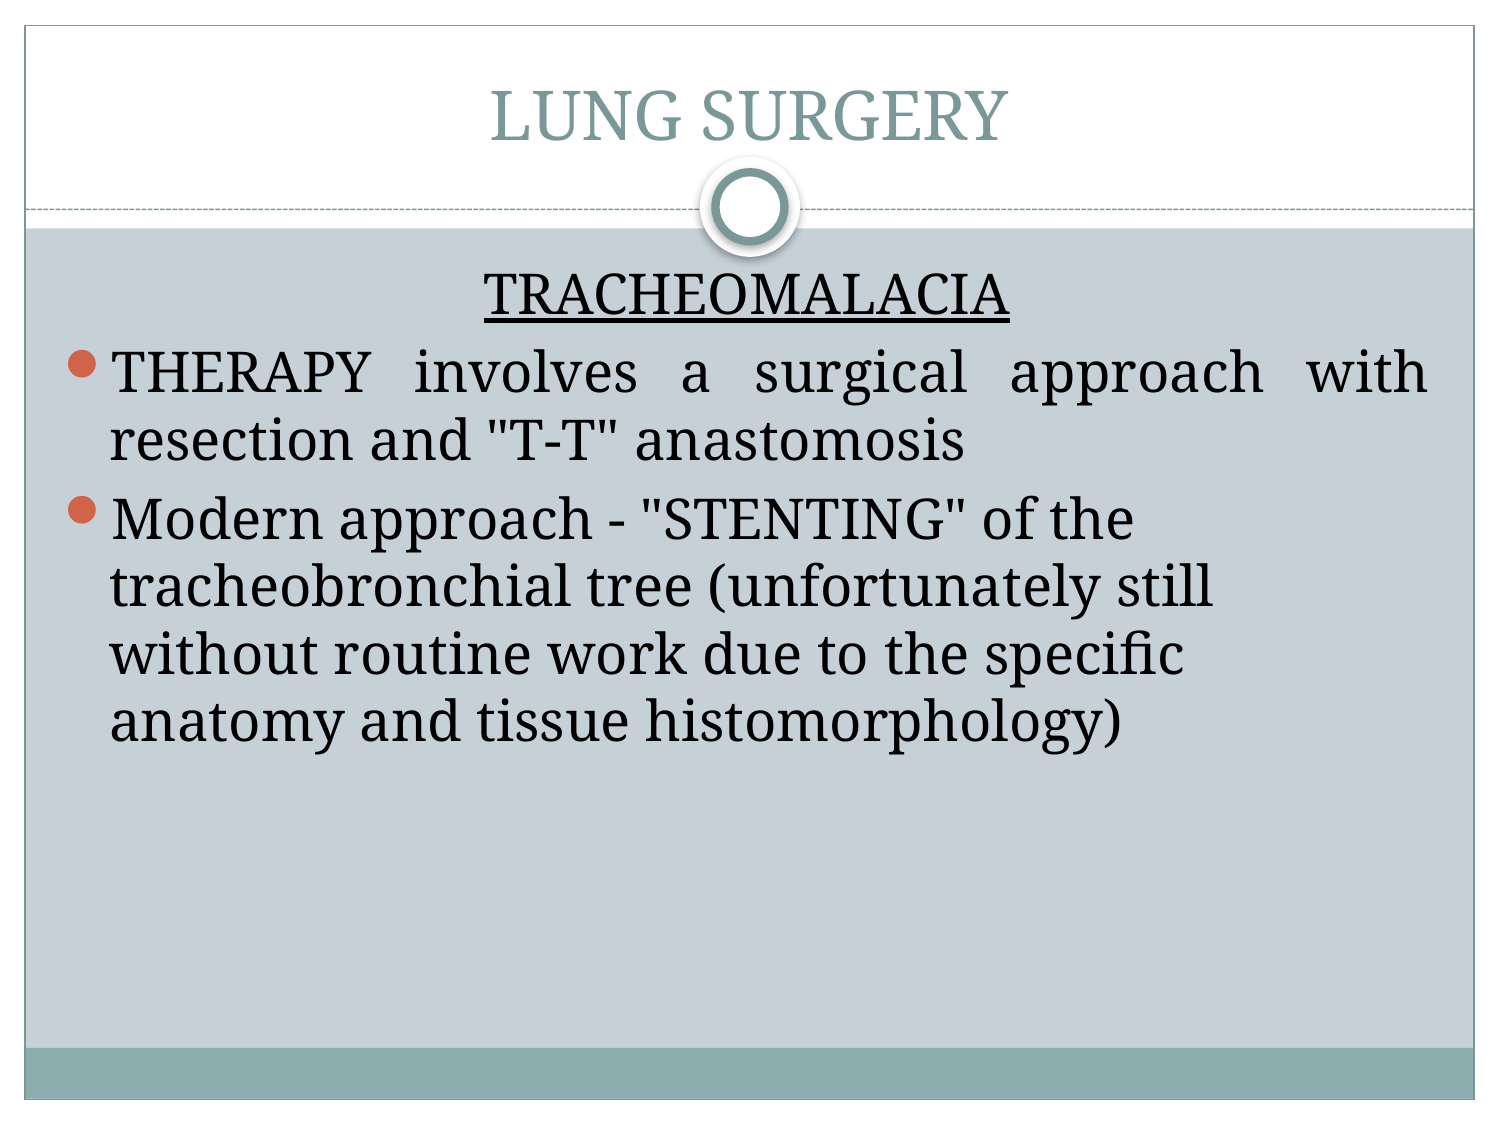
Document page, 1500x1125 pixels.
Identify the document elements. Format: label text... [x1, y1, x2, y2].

list TRACHEOMALACIA THERAPY involves a surgical approach with resection and "T-T" anastomosis Modern approach - "STENTING" of the tracheobronchial tree (unfortunately still without routine work due to the specific anatomy and tissue histomorphology) [49, 250, 1445, 997]
title LUNG SURGERY [49, 37, 1450, 162]
